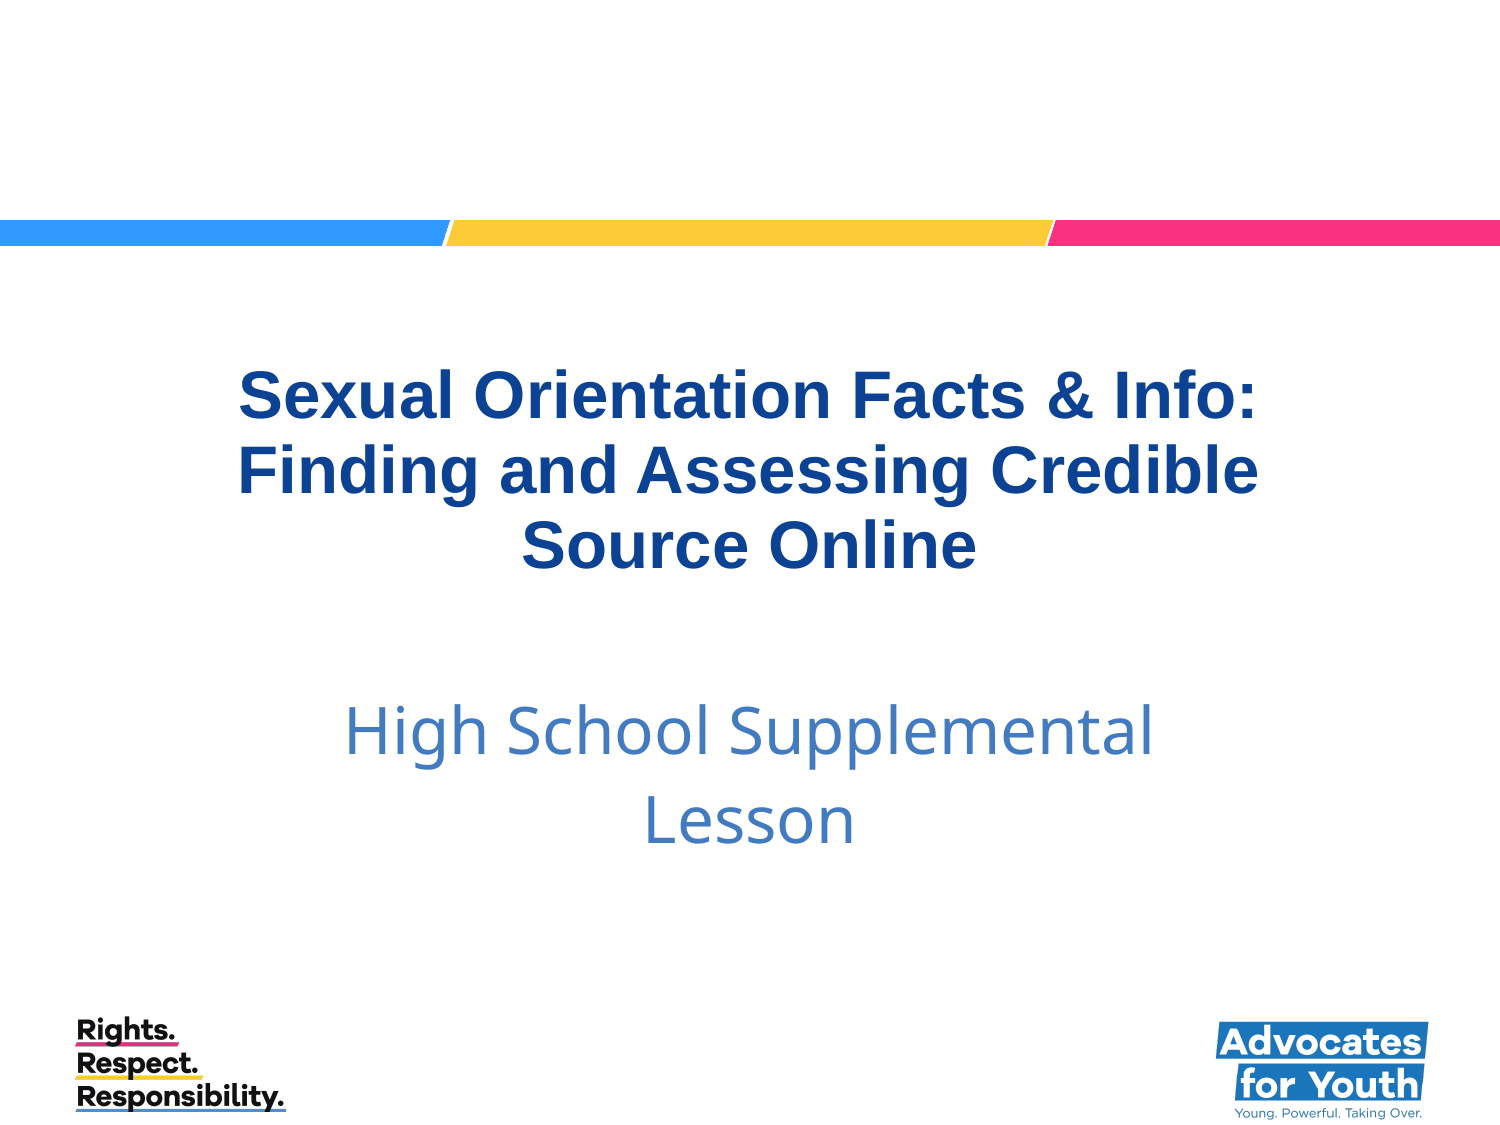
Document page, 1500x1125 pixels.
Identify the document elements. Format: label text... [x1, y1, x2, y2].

picture [0, 207, 1500, 258]
subtitle High School Supplemental Lesson [225, 676, 1275, 873]
title Sexual Orientation Facts & Info: Finding and Assessing Credible Source Online [112, 349, 1388, 591]
